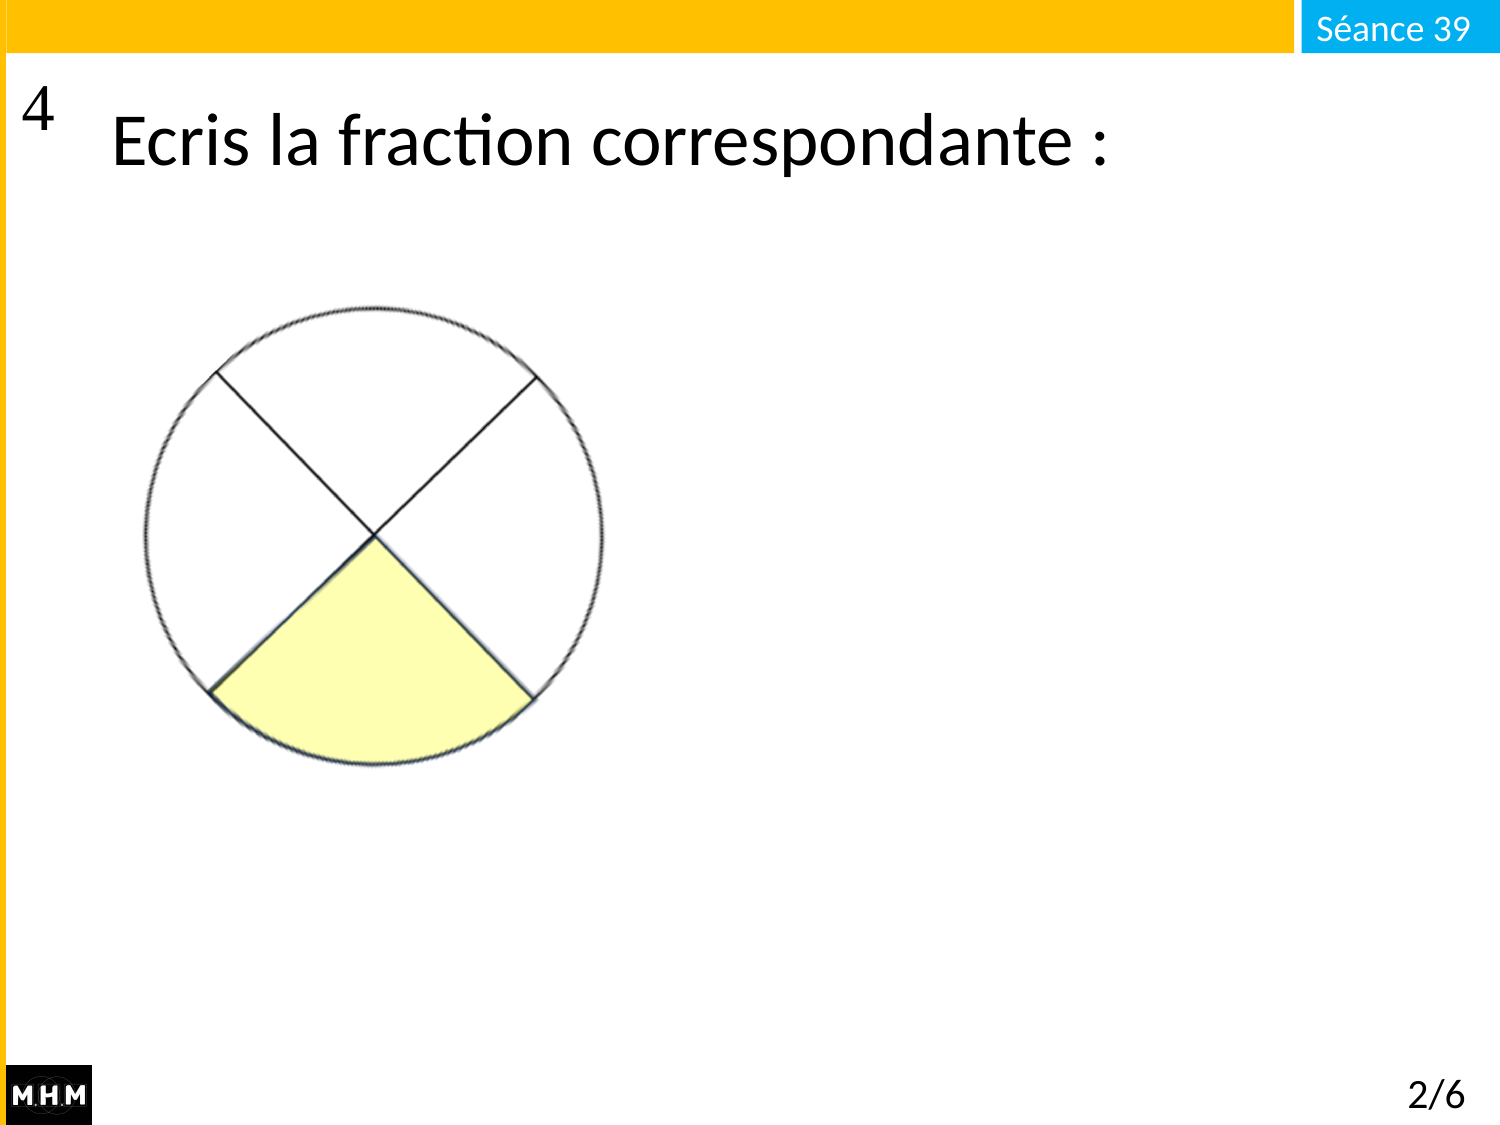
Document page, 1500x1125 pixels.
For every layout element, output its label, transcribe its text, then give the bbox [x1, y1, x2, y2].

picture [48, 209, 723, 885]
list 2/6 [1373, 1064, 1500, 1125]
title Ecris la fraction correspondante : [96, 60, 1391, 223]
picture [6, 1065, 92, 1125]
